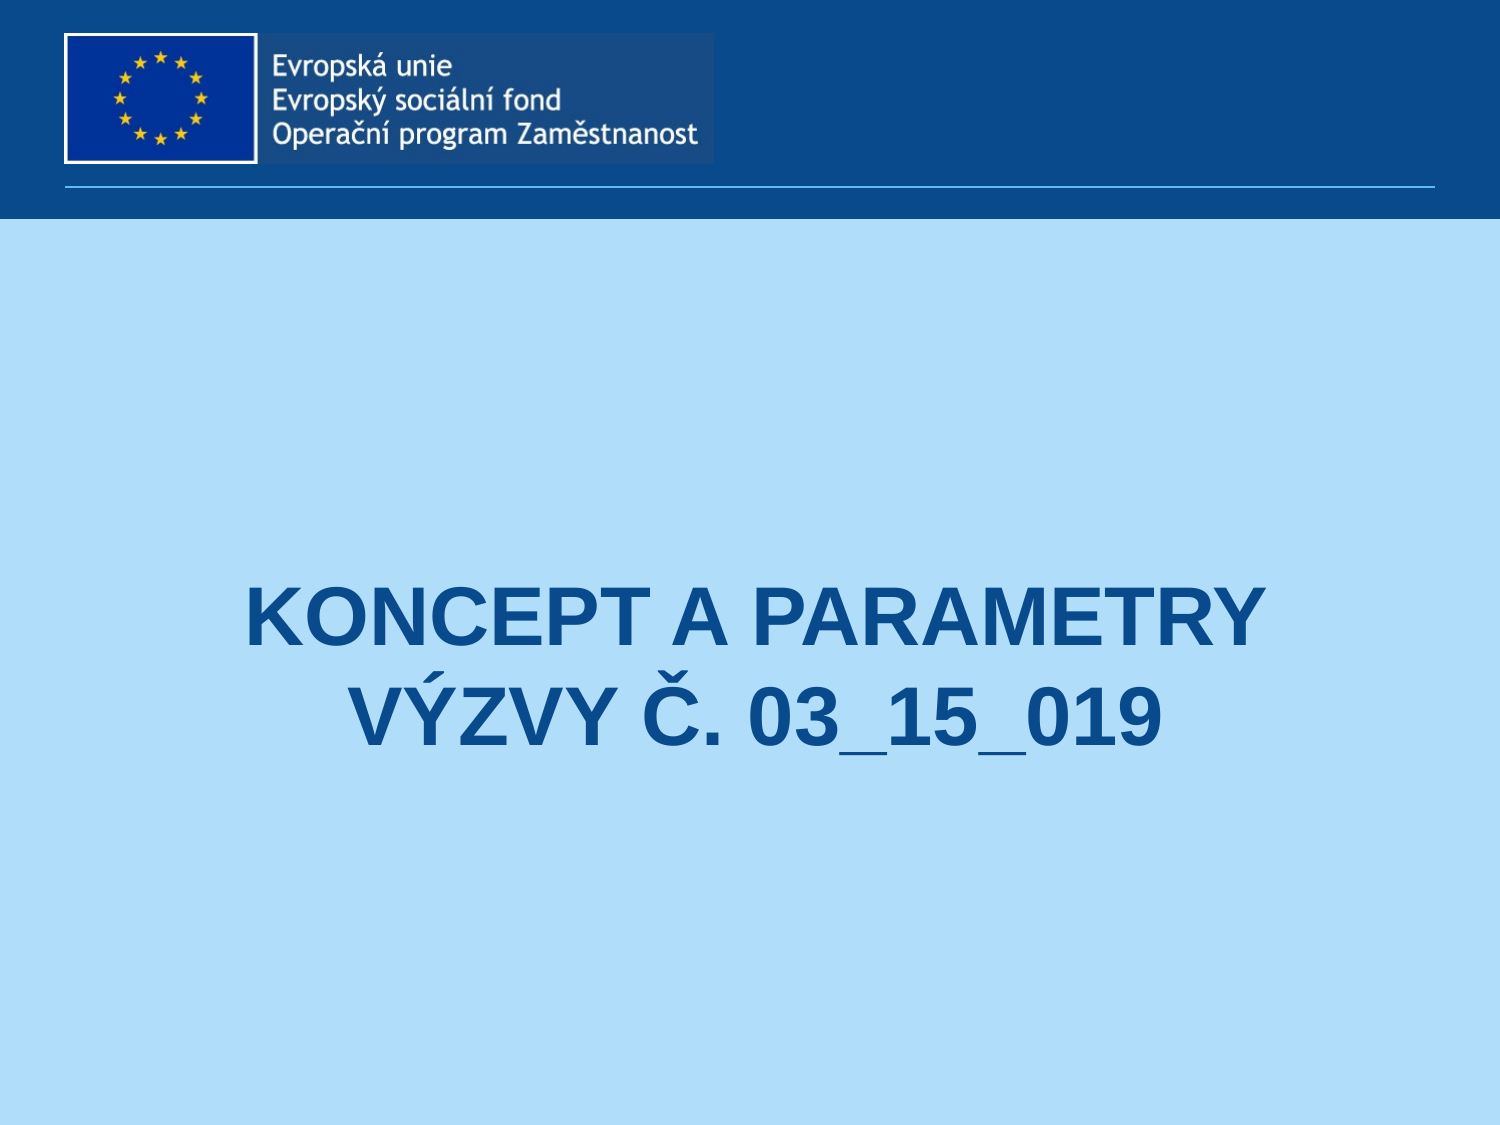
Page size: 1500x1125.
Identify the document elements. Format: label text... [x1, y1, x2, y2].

picture [64, 33, 714, 164]
title Koncept a parametry výzvy č. 03_15_019 [159, 562, 1353, 776]
